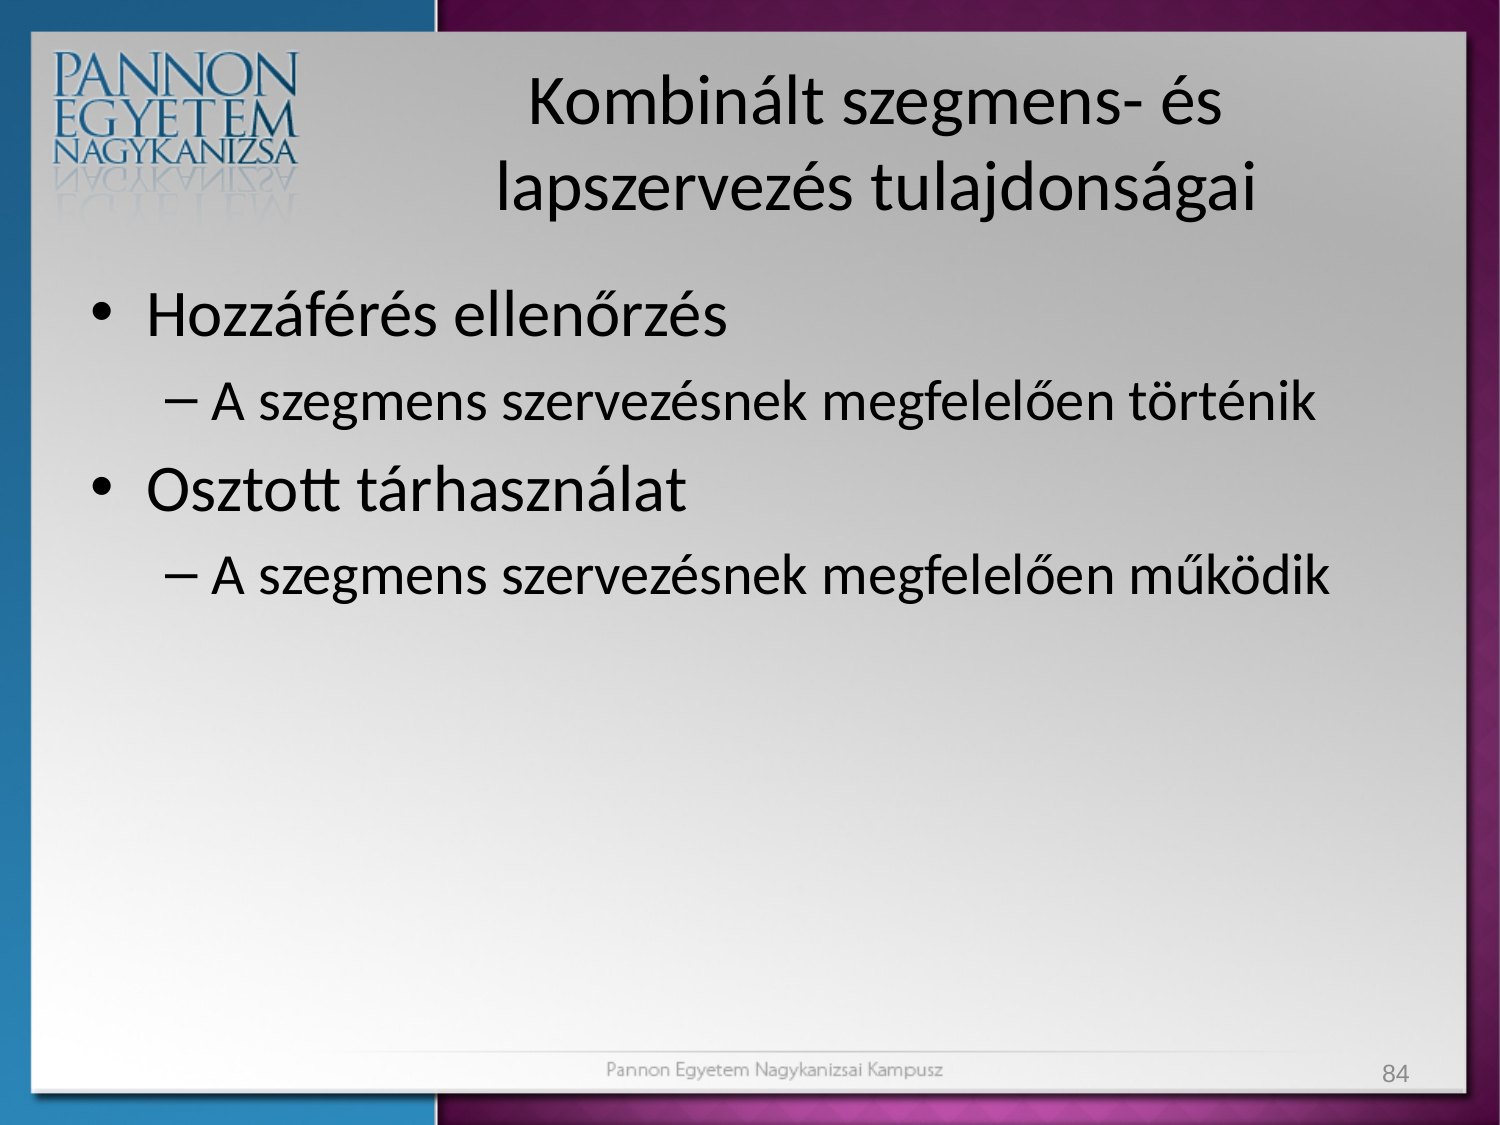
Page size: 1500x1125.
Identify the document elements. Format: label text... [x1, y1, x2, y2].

title Kombinált szegmens- és lapszervezés tulajdonságai [328, 45, 1425, 233]
picture [0, 0, 1500, 1125]
slide_number 84 [1074, 1042, 1425, 1103]
list Hozzáférés ellenőrzés A szegmens szervezésnek megfelelően történik Osztott tárhasználat A szegmens szervezésnek megfelelően működik [75, 262, 1425, 1038]
